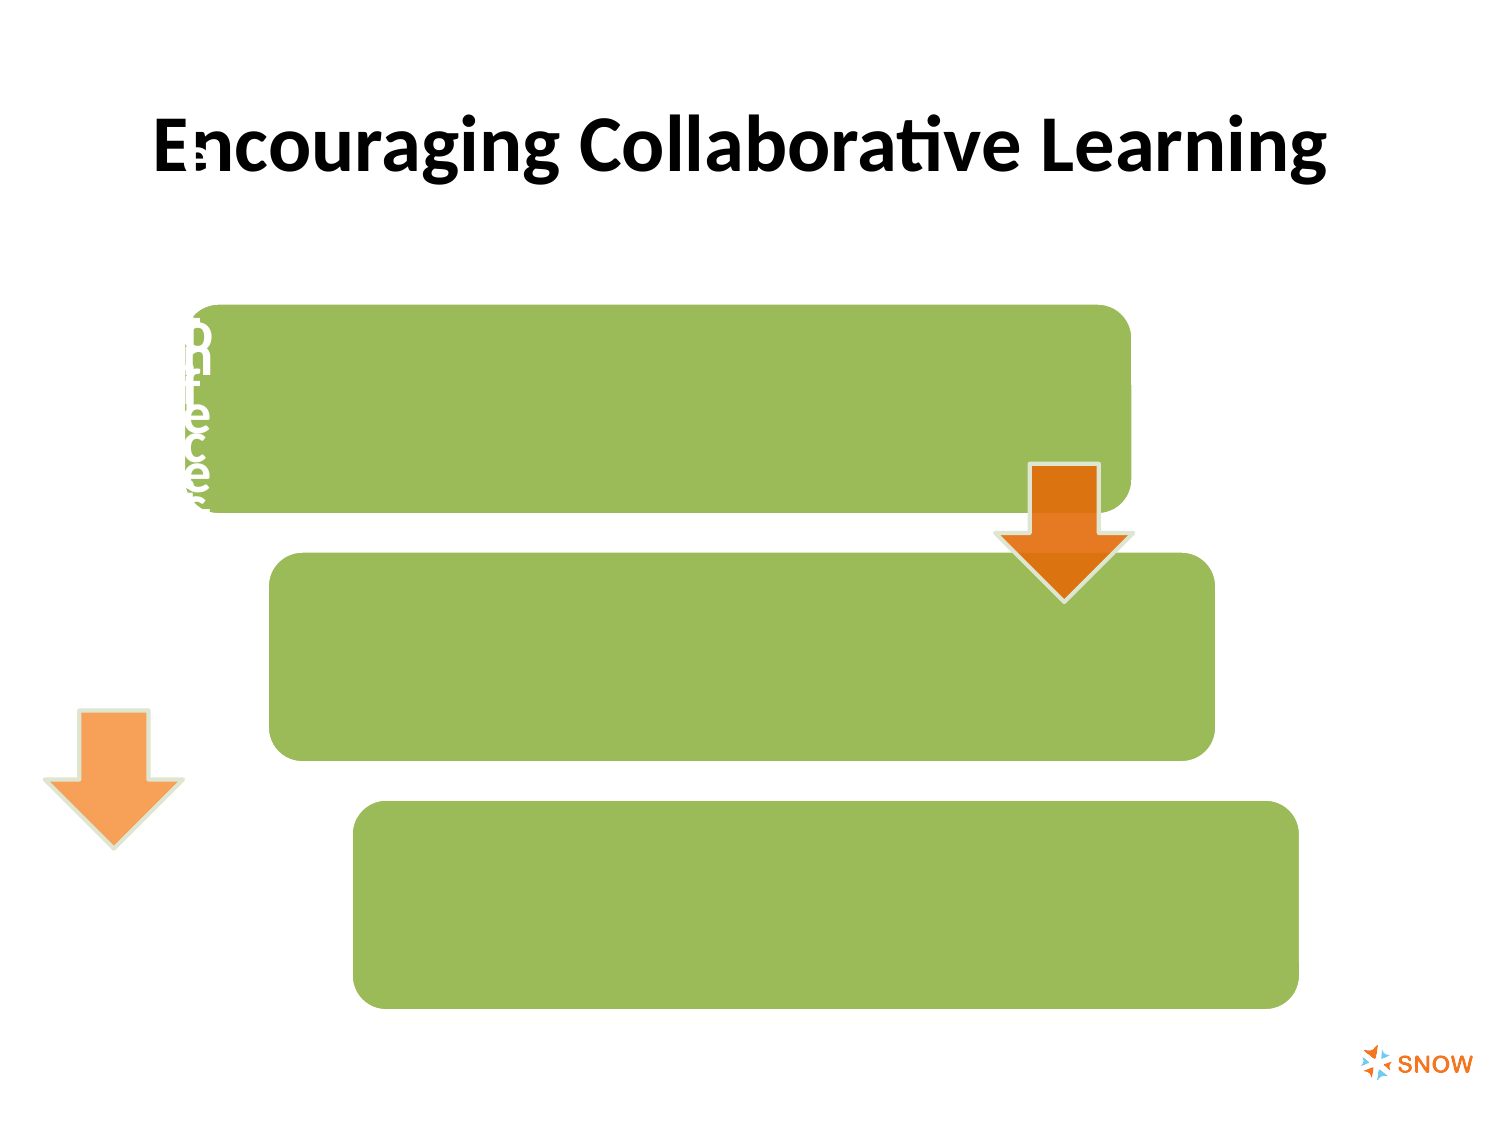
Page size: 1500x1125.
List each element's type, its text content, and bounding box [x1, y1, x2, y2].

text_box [182, 302, 1302, 1012]
title Encouraging Collaborative Learning [75, 45, 1425, 233]
picture [1340, 1012, 1500, 1125]
